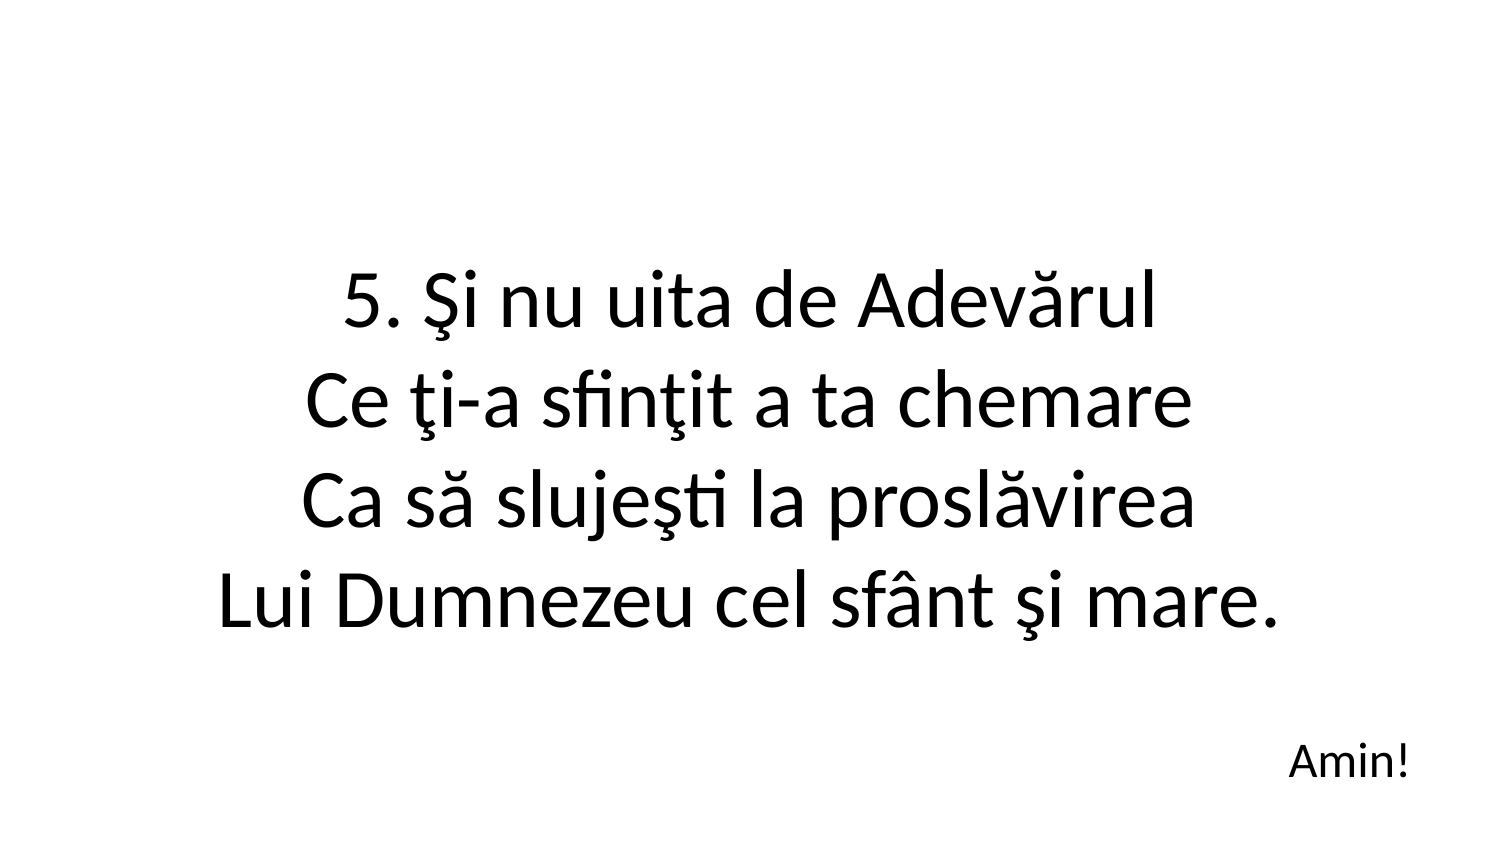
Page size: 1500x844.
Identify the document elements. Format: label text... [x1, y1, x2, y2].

text_box 5. Şi nu uita de Adevărul Ce ţi-a sfinţit a ta chemare Ca să slujeşti la proslăvirea Lui Dumnezeu cel sfânt şi mare. [202, 192, 1297, 652]
text_box Amin! [1273, 674, 1427, 795]
